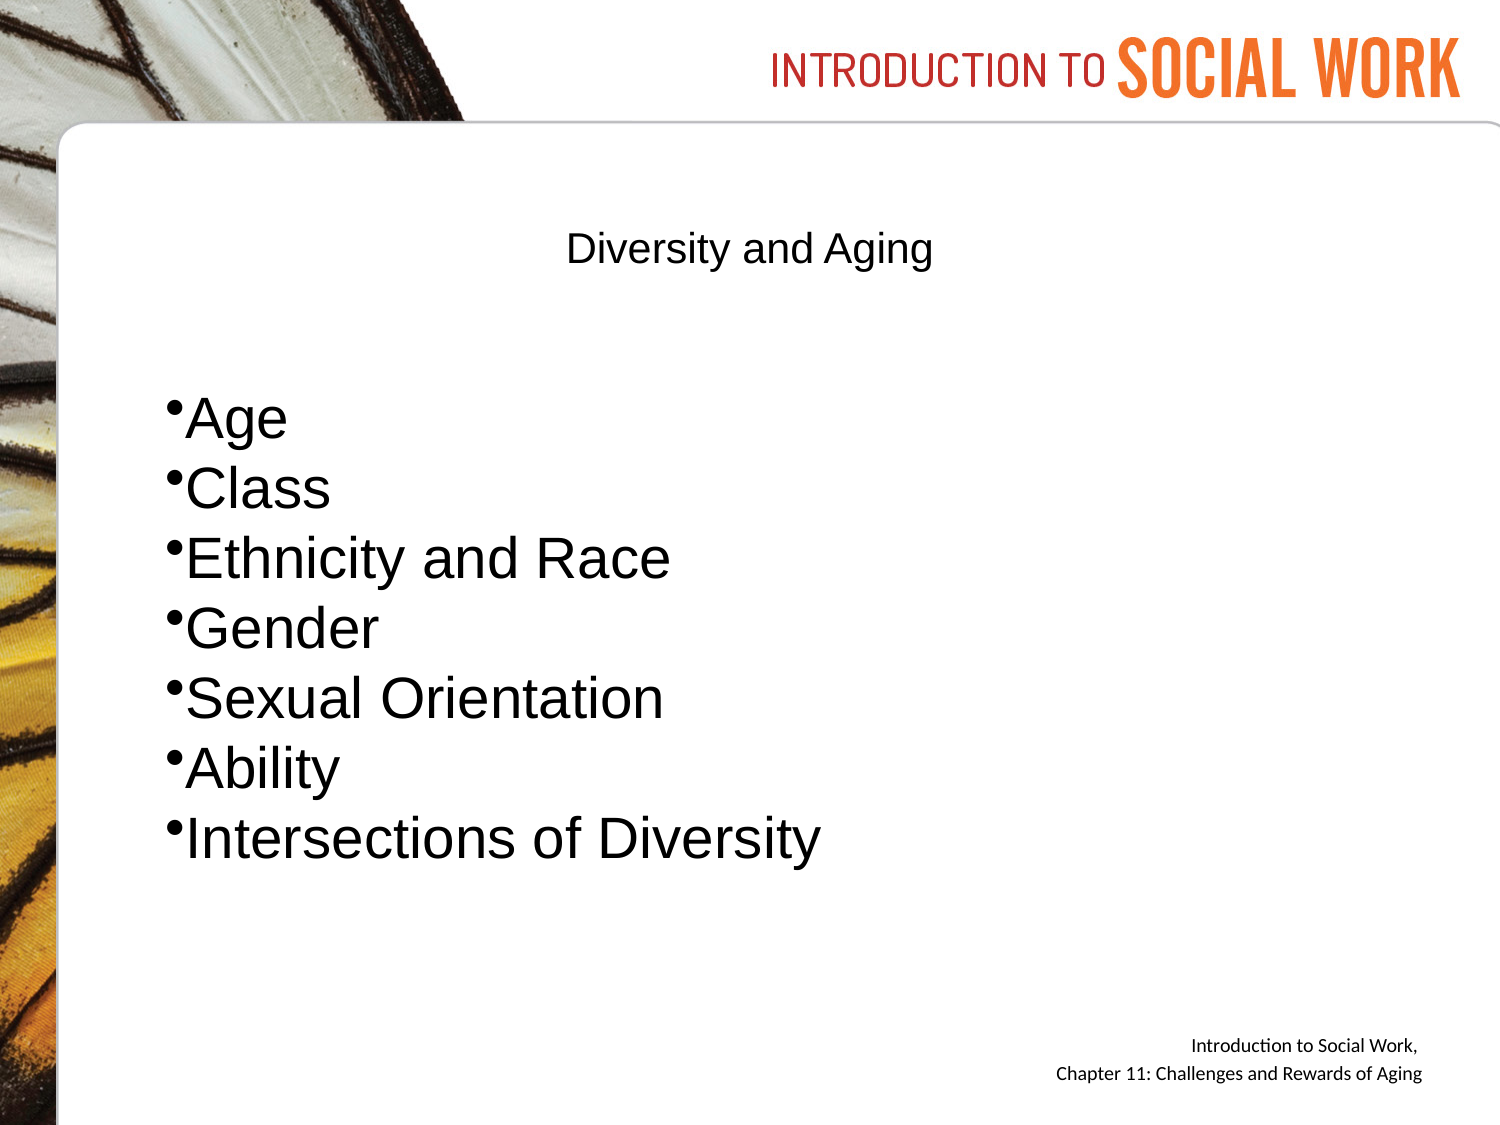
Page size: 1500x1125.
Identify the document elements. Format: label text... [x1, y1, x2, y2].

text_box [99, 237, 1438, 973]
title Diversity and Aging [75, 212, 1425, 308]
list Introduction to Social Work, Chapter 11: Challenges and Rewards of Aging [1037, 1025, 1438, 1100]
picture [0, 0, 1500, 1125]
text_box Age Class Ethnicity and Race Gender Sexual Orientation Ability Intersections of Diversity [149, 372, 1500, 878]
